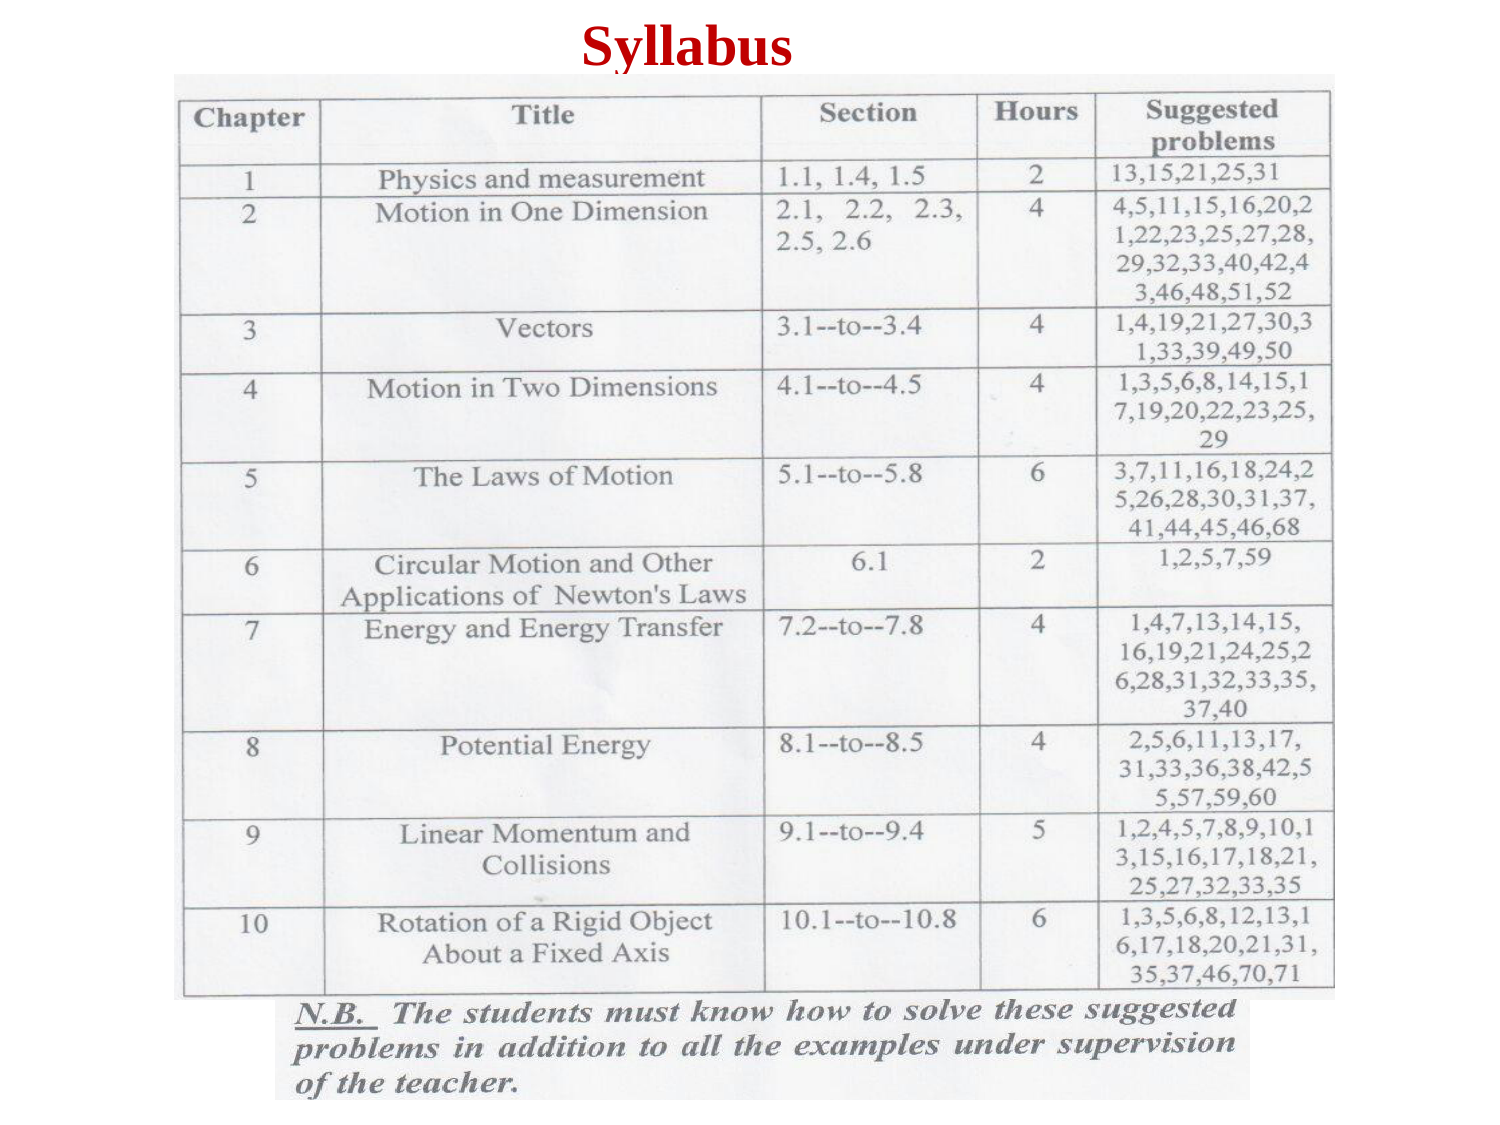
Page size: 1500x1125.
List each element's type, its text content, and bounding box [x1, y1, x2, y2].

text_box Syllabus [387, 0, 988, 73]
picture [174, 74, 1335, 1101]
